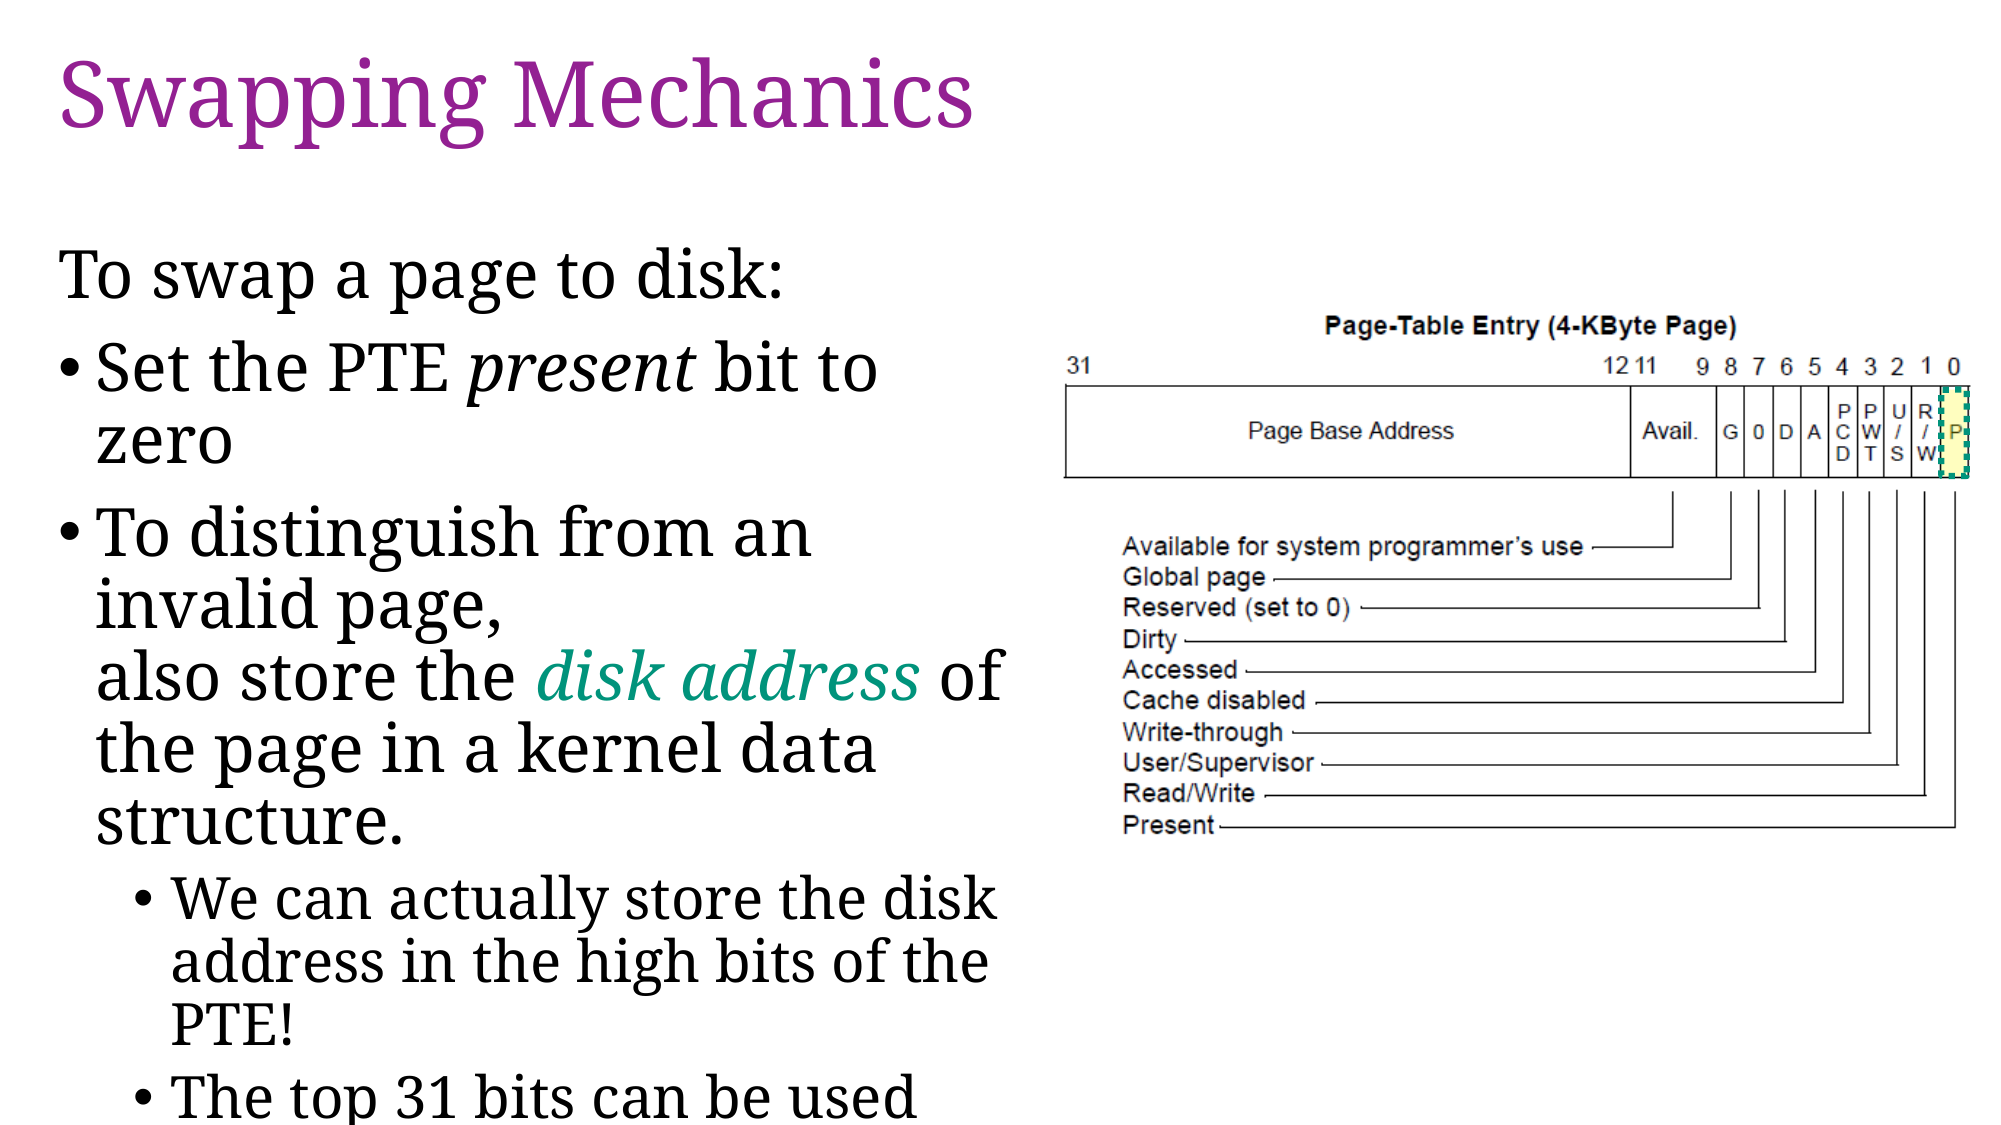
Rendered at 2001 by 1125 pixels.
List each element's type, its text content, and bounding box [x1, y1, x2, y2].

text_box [1061, 310, 1975, 840]
title Swapping Mechanics [43, 25, 1953, 171]
list To swap a page to disk: Set the PTE present bit to zero To distinguish from an invalid page, also store the disk address of the page in a kernel data structure. We can actually store the disk address in the high bits of the PTE! The top 31 bits can be used Copy the page to the disk location [43, 233, 1048, 1091]
